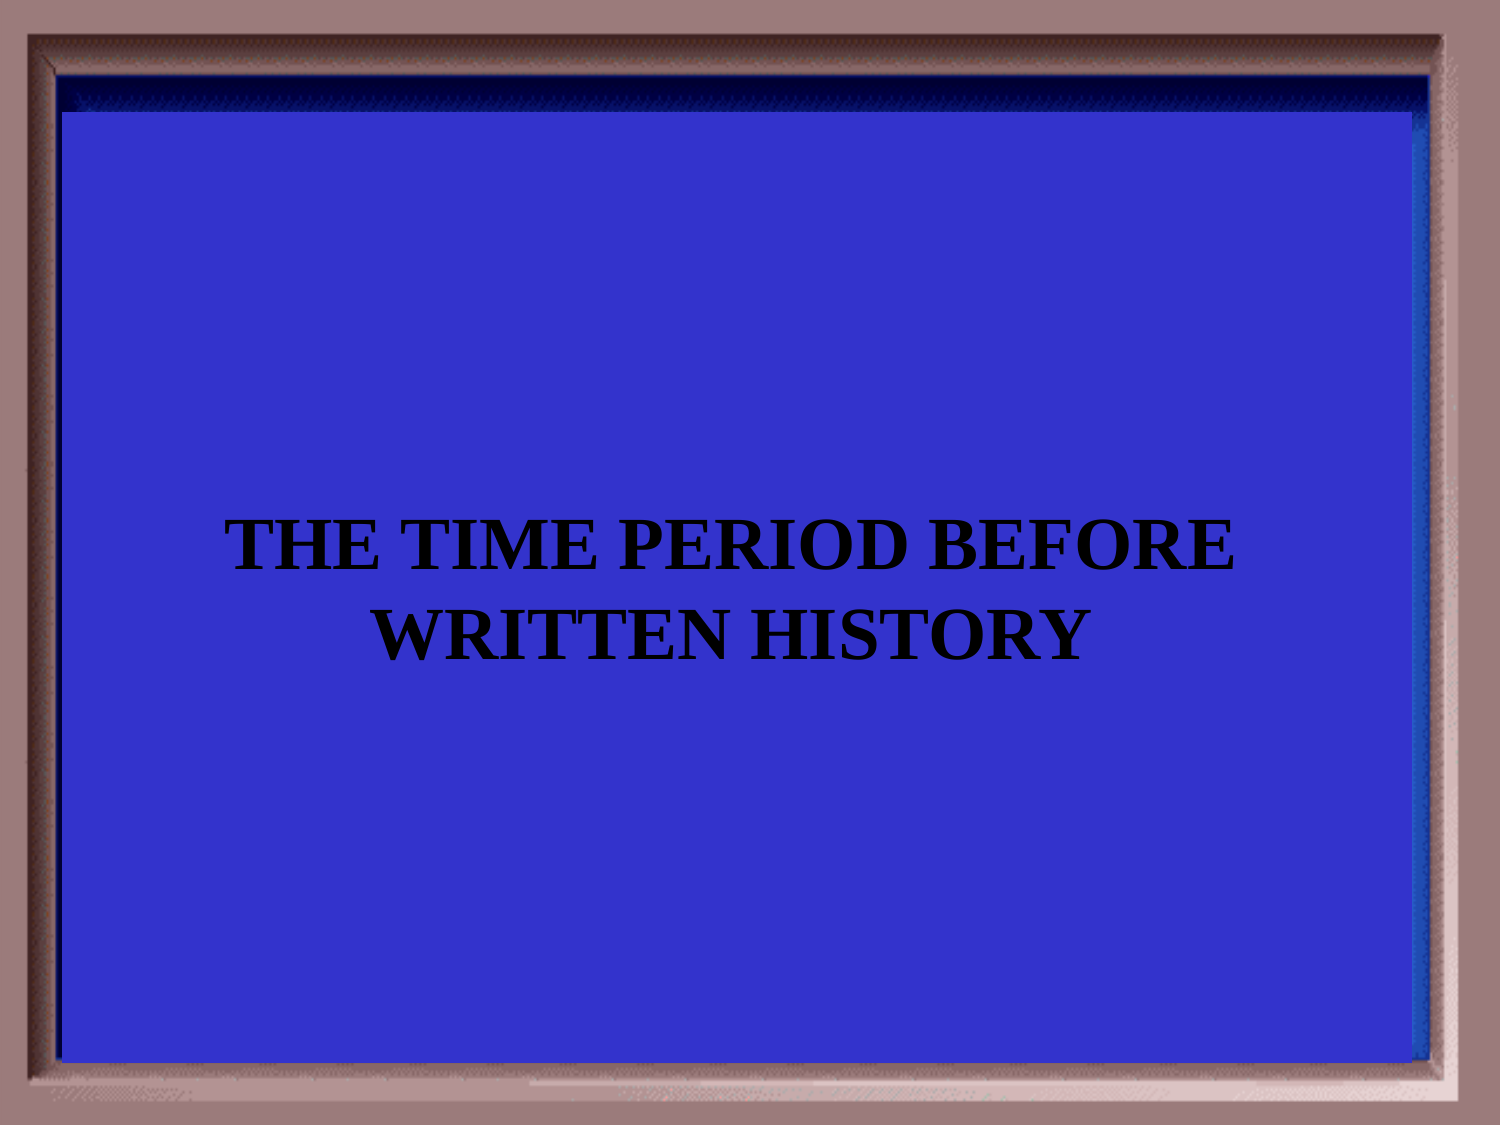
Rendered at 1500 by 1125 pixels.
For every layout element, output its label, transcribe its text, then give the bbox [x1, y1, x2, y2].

picture [0, 0, 1500, 1125]
text_box [62, 112, 1413, 1063]
text_box The time period before written history [99, 487, 1363, 683]
